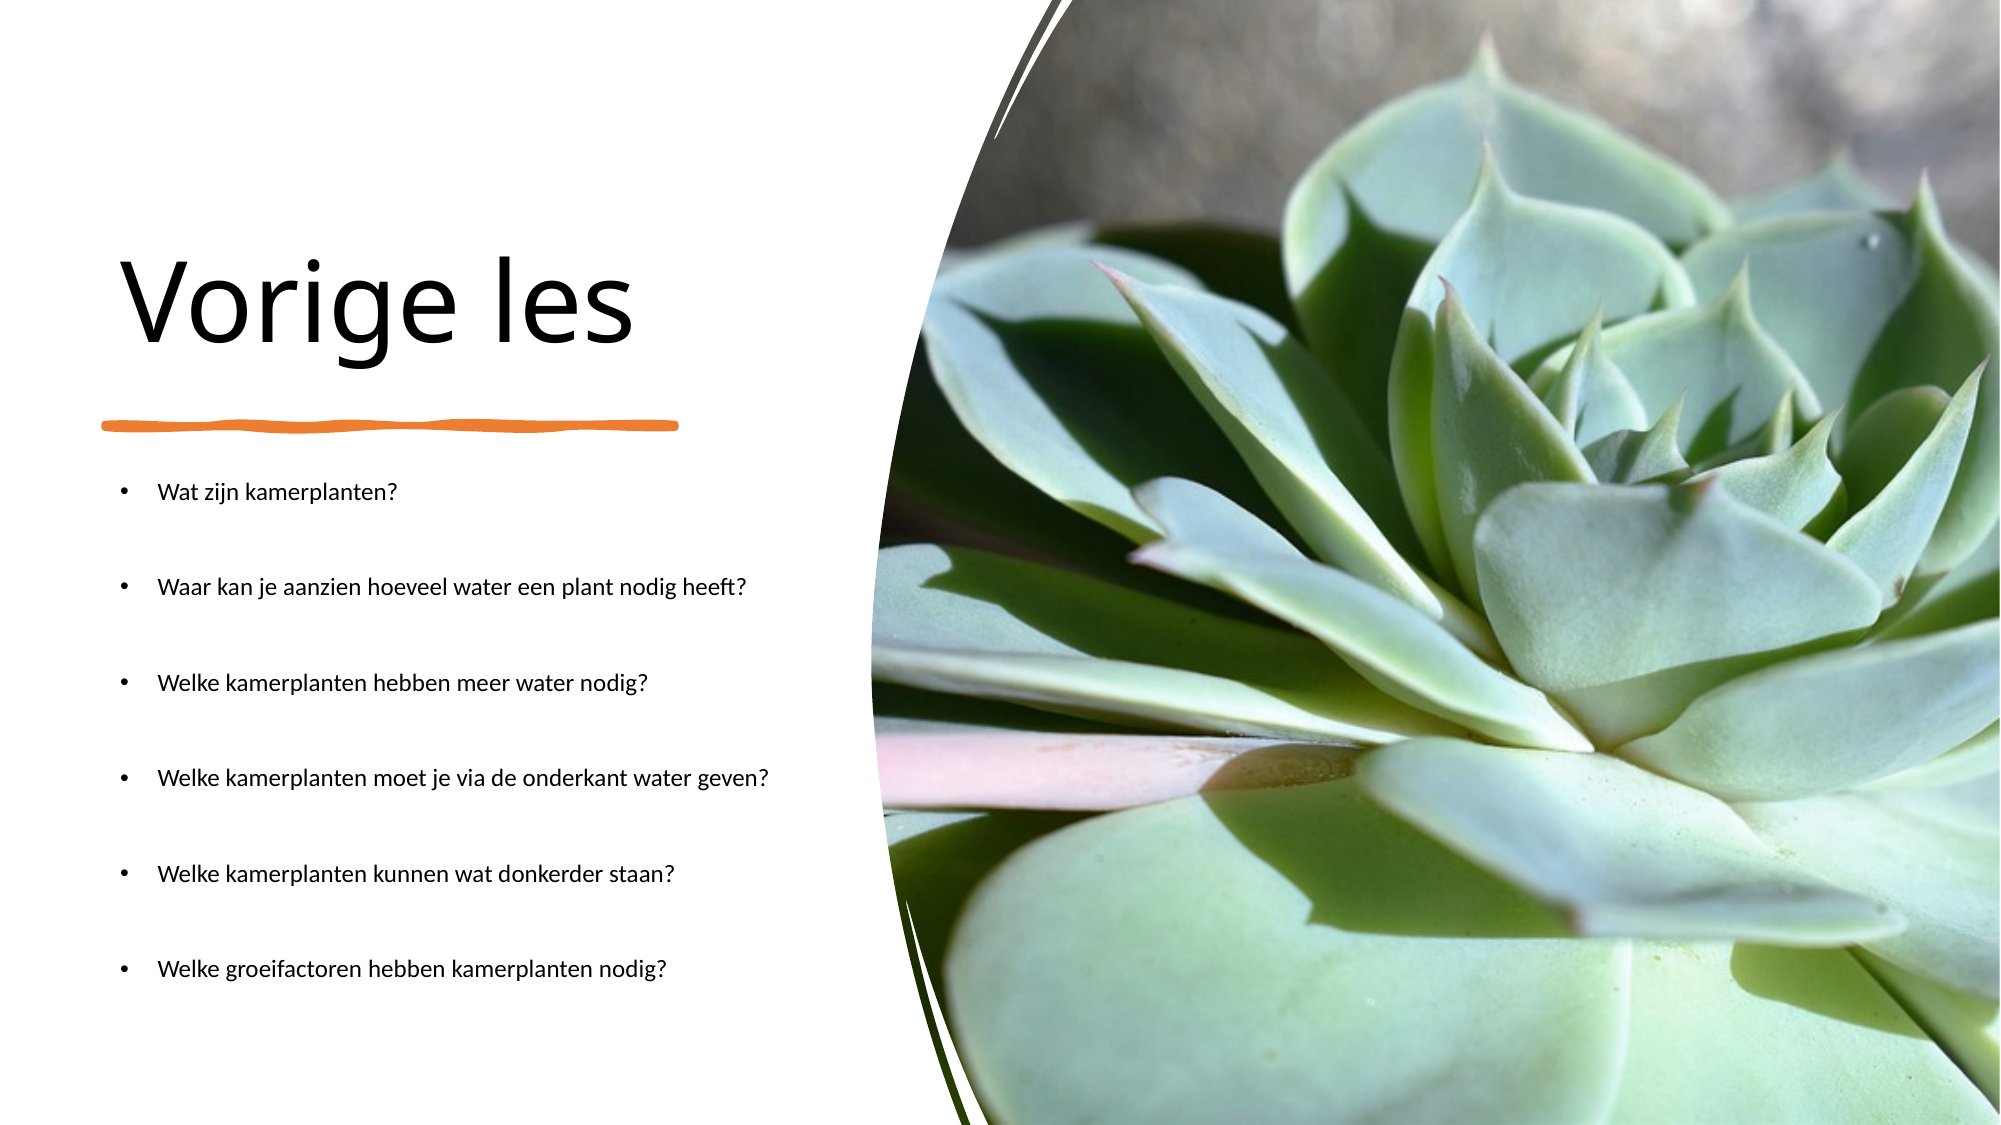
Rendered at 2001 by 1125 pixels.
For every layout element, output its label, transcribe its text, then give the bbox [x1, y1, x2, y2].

text_box [103, 421, 676, 431]
text_box [0, 0, 871, 1125]
title Vorige les [105, 53, 822, 375]
picture [871, 0, 2000, 1125]
list Wat zijn kamerplanten? Waar kan je aanzien hoeveel water een plant nodig heeft? Welke kamerplanten hebben meer water nodig? Welke kamerplanten moet je via de onderkant water geven? Welke kamerplanten kunnen wat donkerder staan? Welke groeifactoren hebben kamerplanten nodig? [105, 471, 802, 1016]
